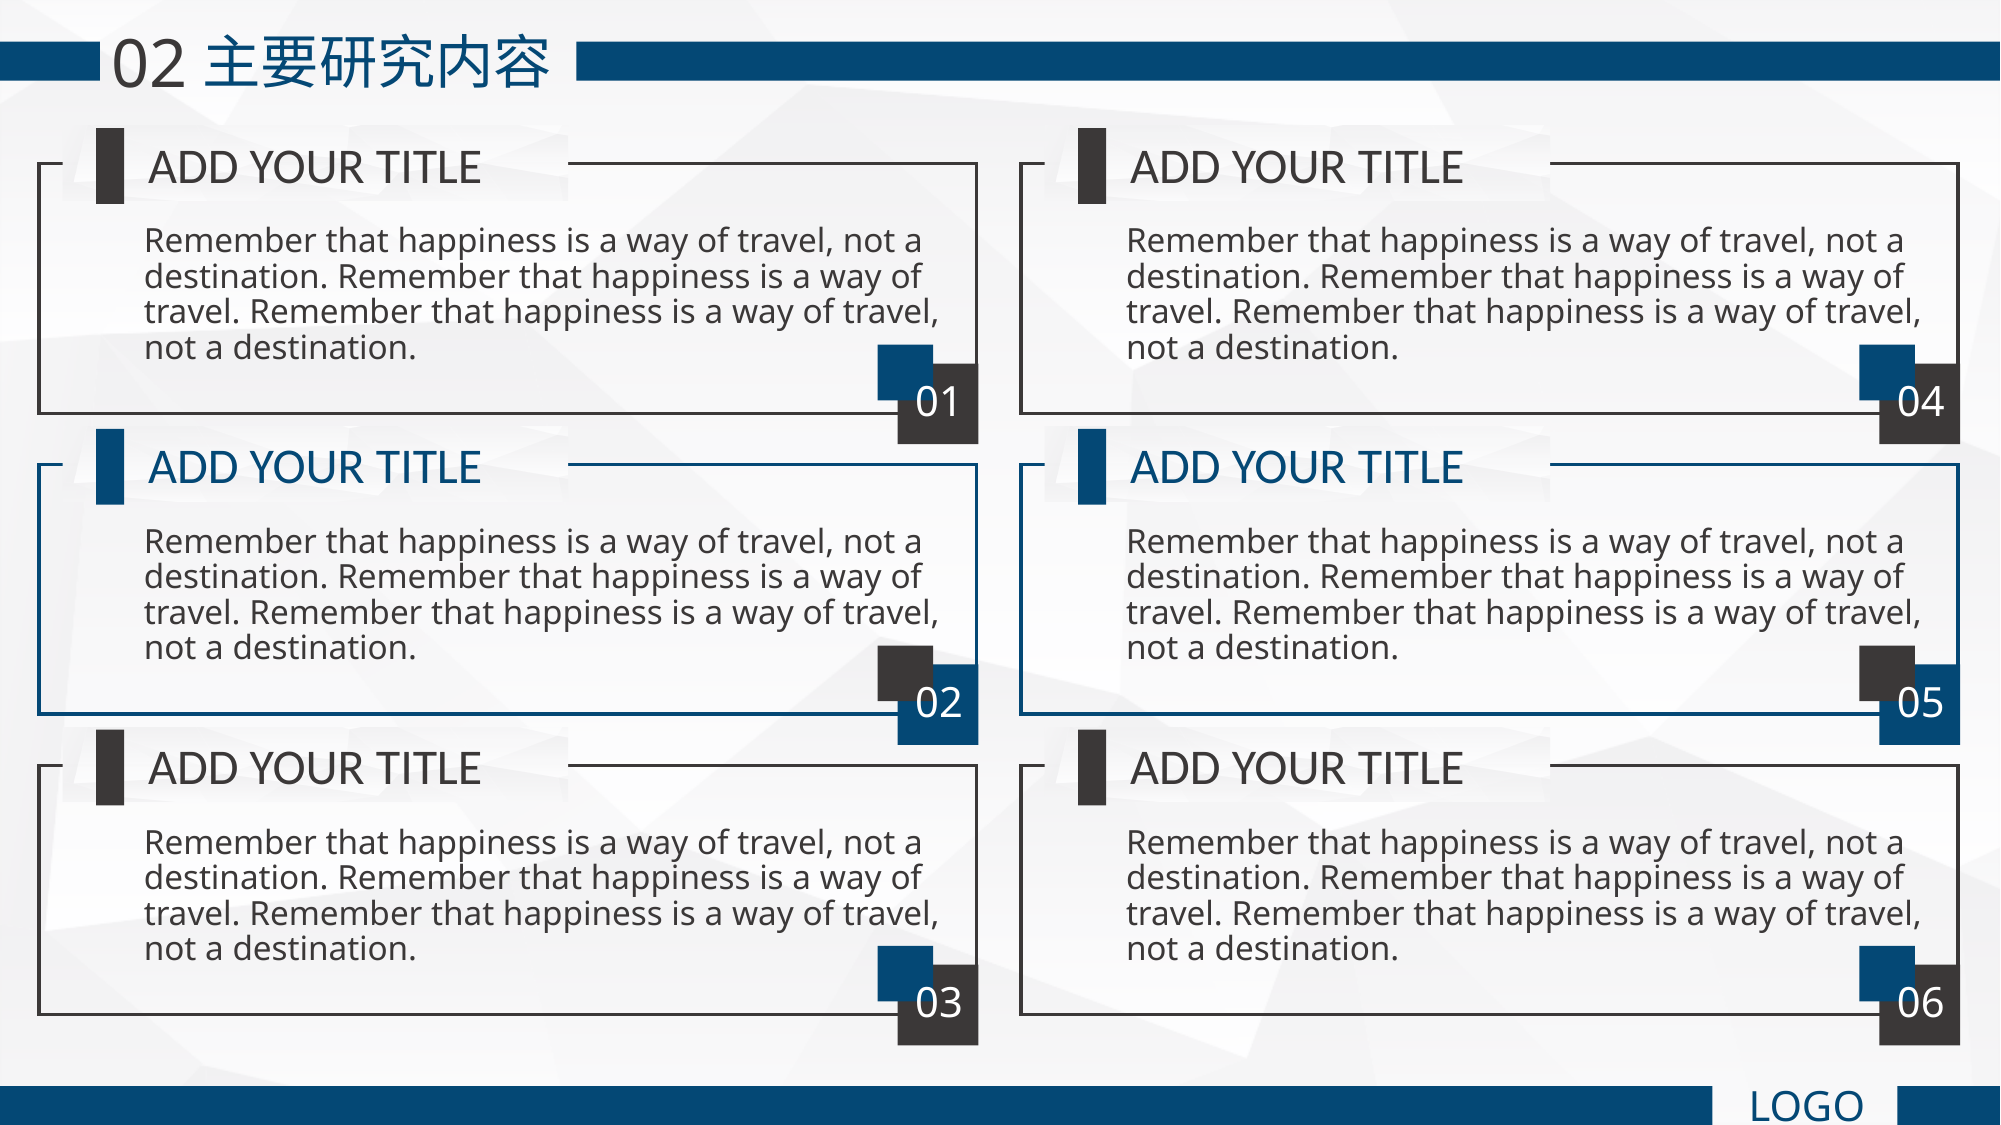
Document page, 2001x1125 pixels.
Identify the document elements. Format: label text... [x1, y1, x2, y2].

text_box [90, 13, 648, 110]
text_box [1021, 125, 1961, 426]
text_box [0, 1085, 1683, 1125]
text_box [1021, 727, 1961, 1046]
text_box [39, 125, 979, 426]
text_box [39, 727, 979, 1046]
text_box [648, 41, 2000, 82]
picture [0, 0, 2001, 1125]
text_box LOGO [1683, 1072, 1930, 1125]
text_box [39, 426, 979, 727]
text_box [1930, 1085, 2000, 1125]
text_box [0, 41, 90, 82]
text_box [1021, 426, 1961, 727]
